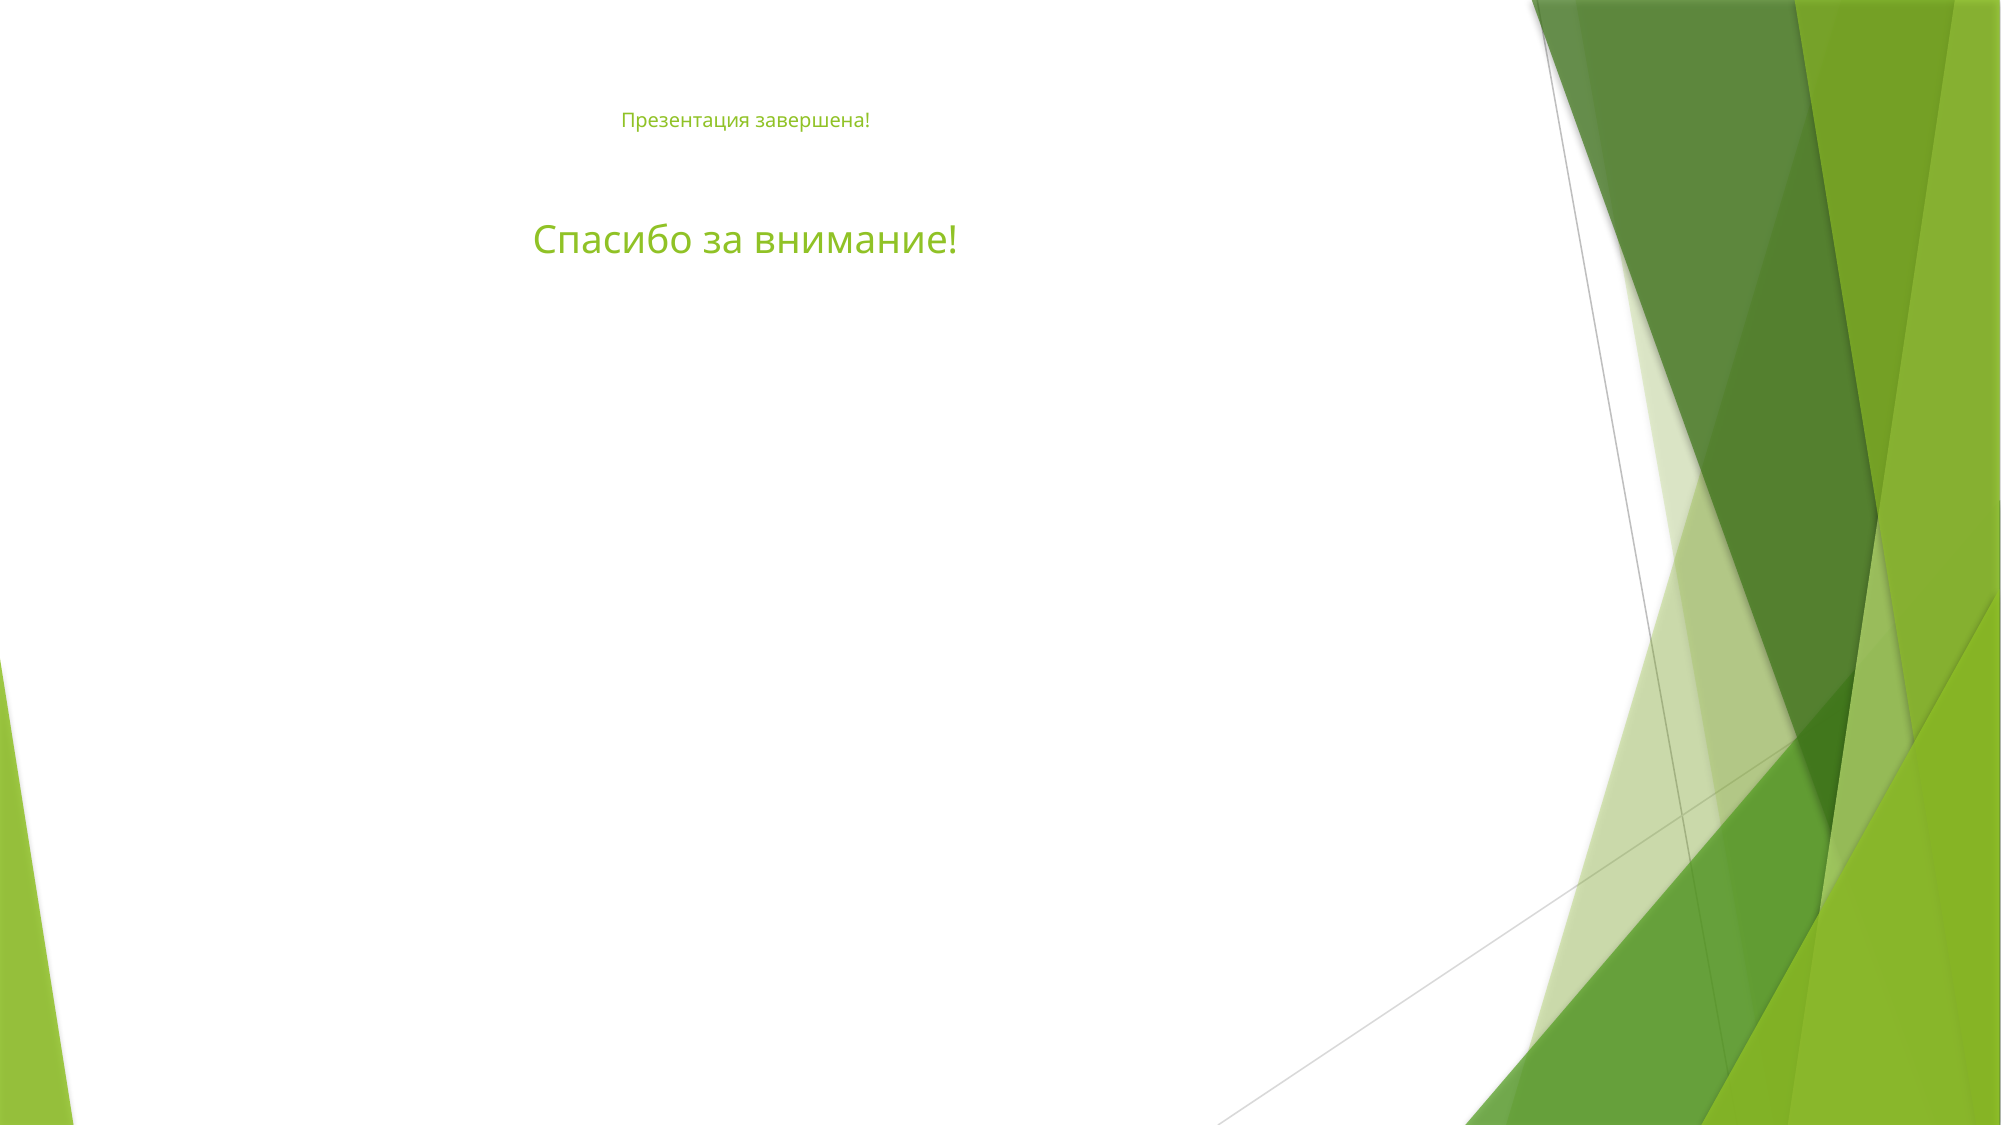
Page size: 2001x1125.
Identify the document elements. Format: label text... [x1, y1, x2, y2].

title Презентация завершена! Спасибо за внимание! [111, 99, 1381, 320]
